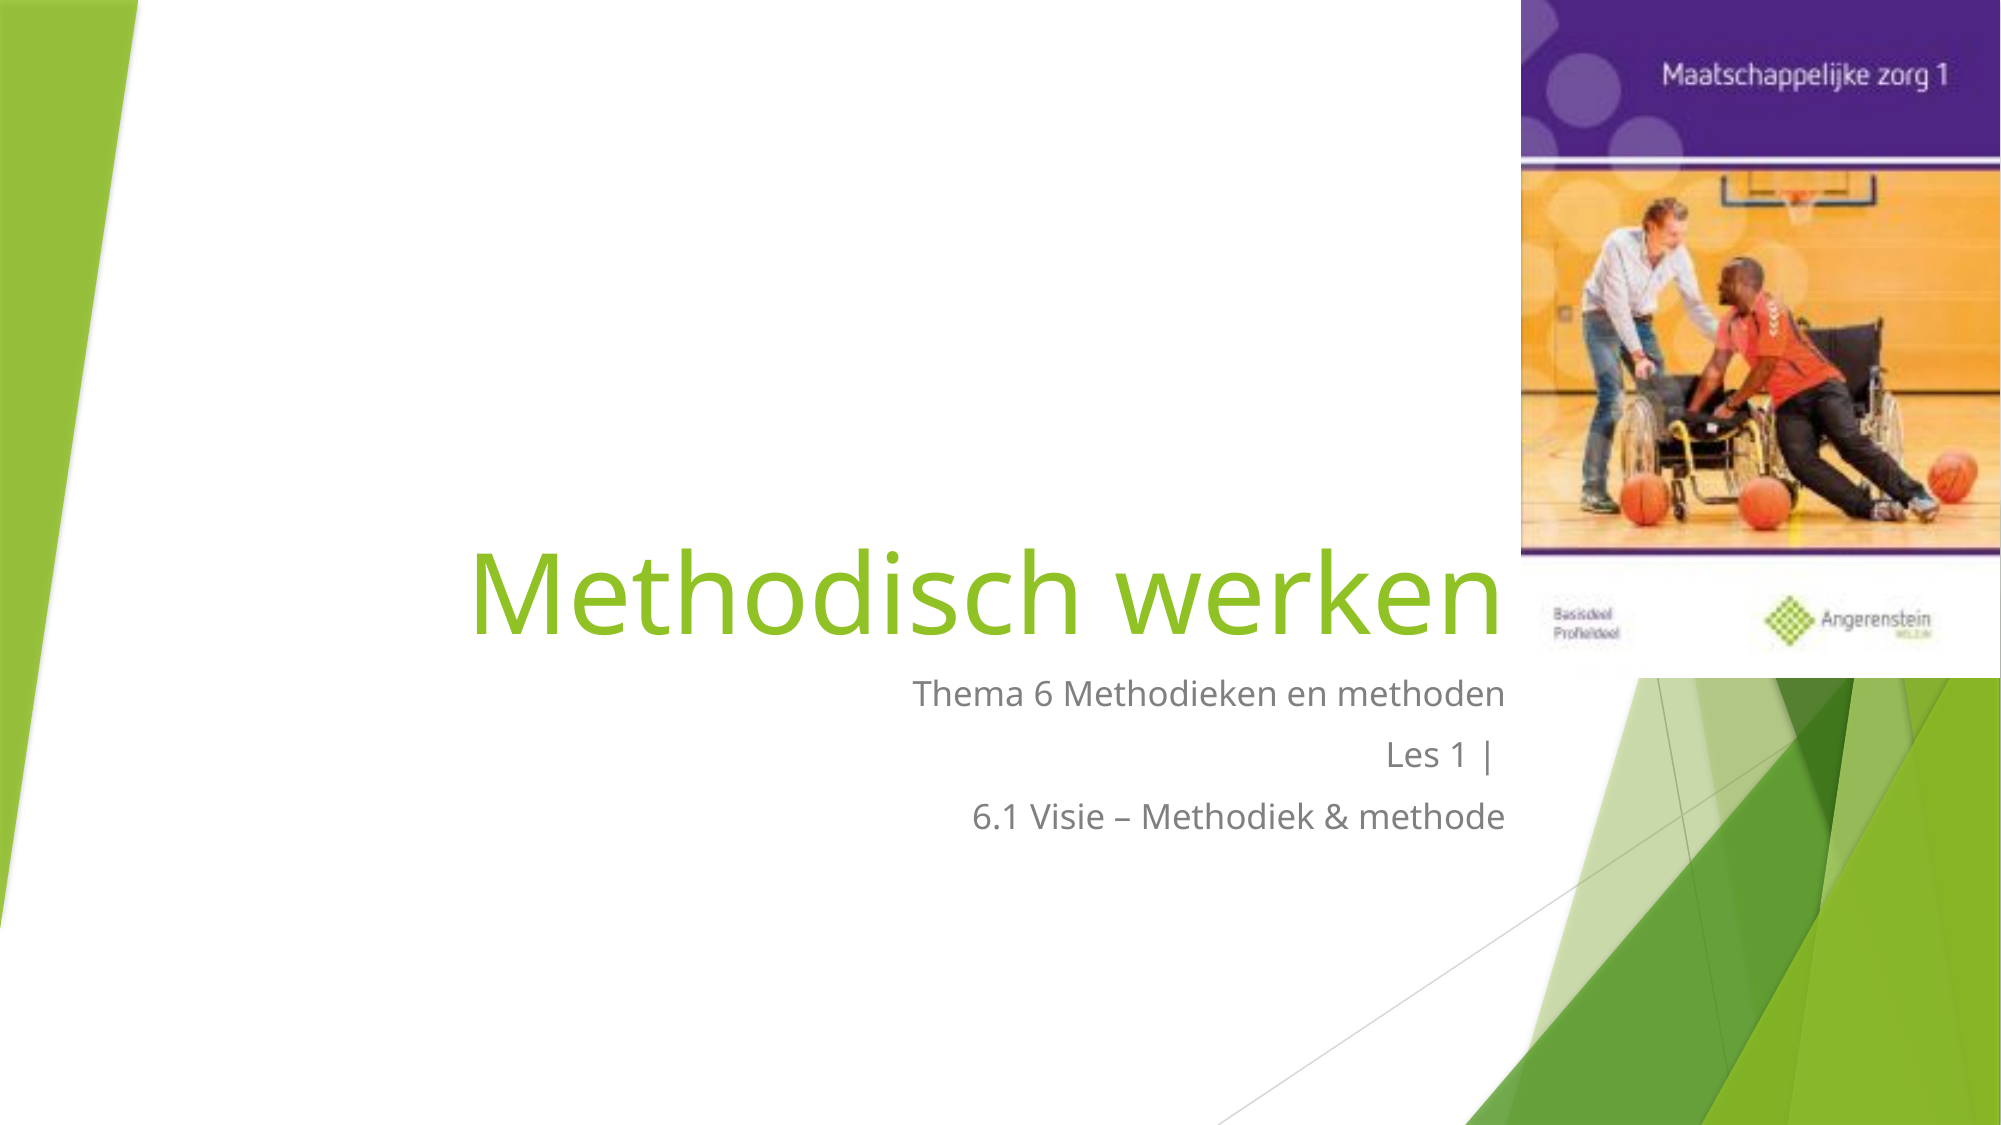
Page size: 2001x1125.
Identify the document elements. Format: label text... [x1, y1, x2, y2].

picture [1520, 0, 2000, 678]
title Methodisch werken [247, 394, 1515, 664]
subtitle Thema 6 Methodieken en methoden Les 1 | 6.1 Visie – Methodiek & methode [247, 664, 1522, 845]
